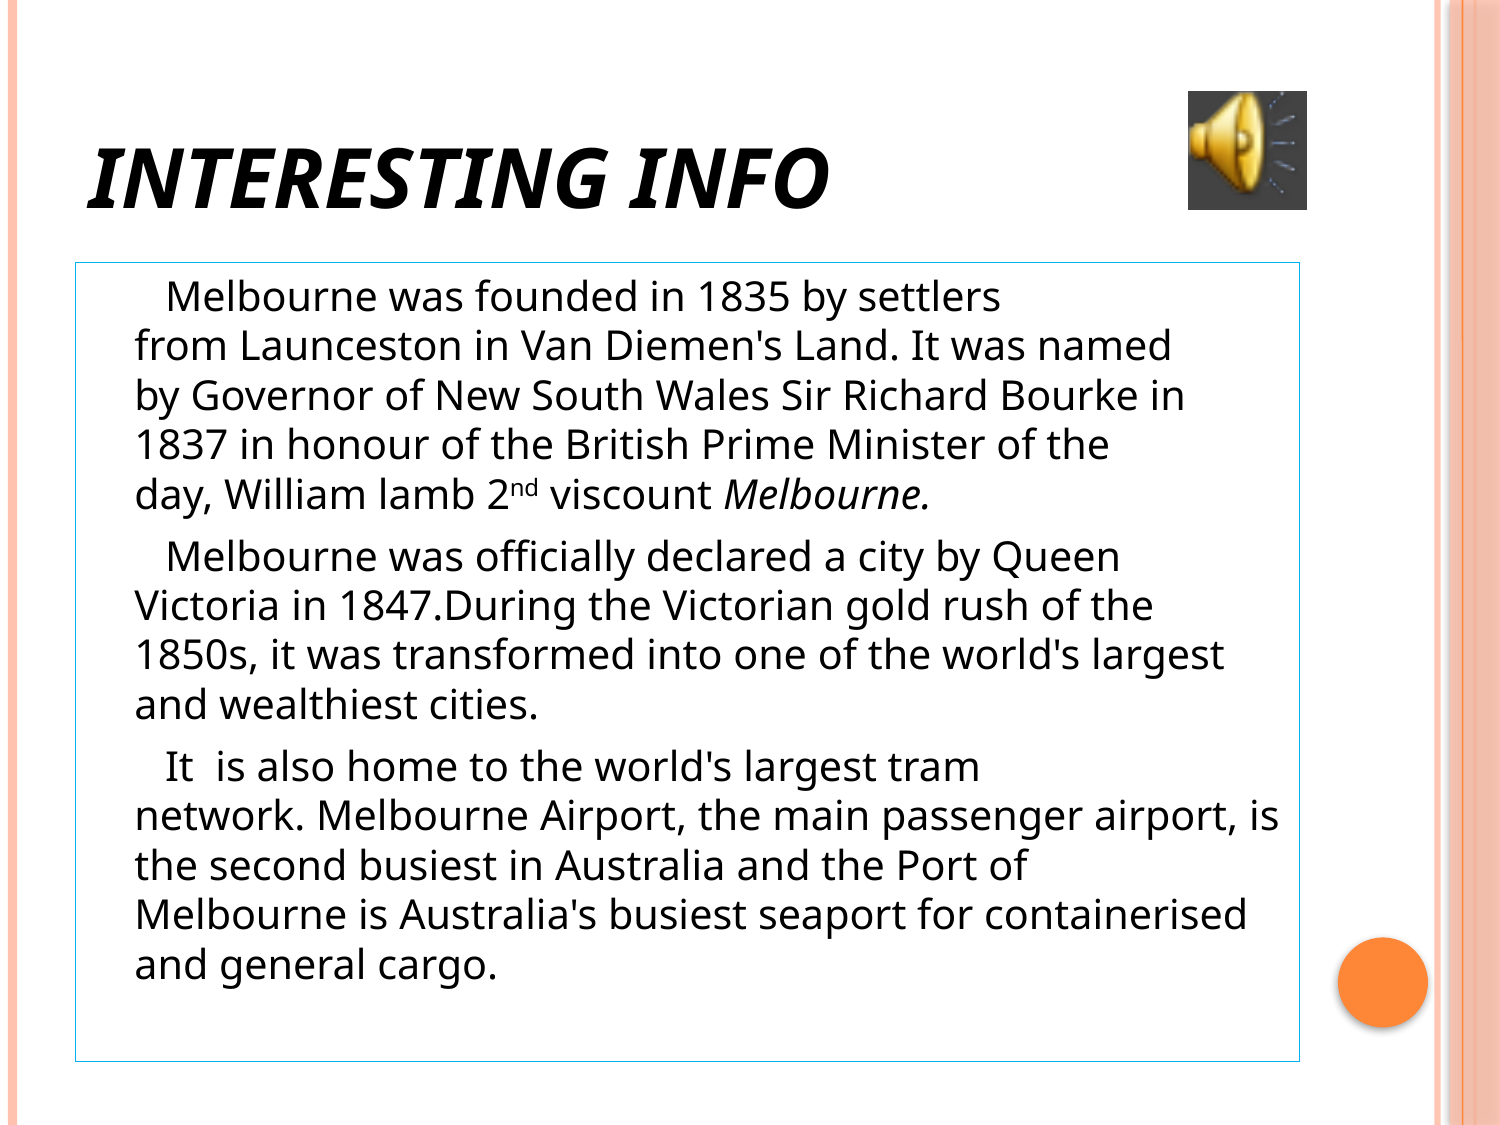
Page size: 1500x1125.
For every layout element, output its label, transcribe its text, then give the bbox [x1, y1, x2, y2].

picture [1186, 89, 1309, 212]
title Interesting info [75, 45, 1300, 233]
list Melbourne was founded in 1835 by settlers from Launceston in Van Diemen's Land. It was named by Governor of New South Wales Sir Richard Bourke in 1837 in honour of the British Prime Minister of the day, William lamb 2nd viscount Melbourne. Melbourne was officially declared a city by Queen Victoria in 1847.During the Victorian gold rush of the 1850s, it was transformed into one of the world's largest and wealthiest cities. It is also home to the world's largest tram network. Melbourne Airport, the main passenger airport, is the second busiest in Australia and the Port of Melbourne is Australia's busiest seaport for containerised and general cargo. [75, 262, 1300, 1062]
